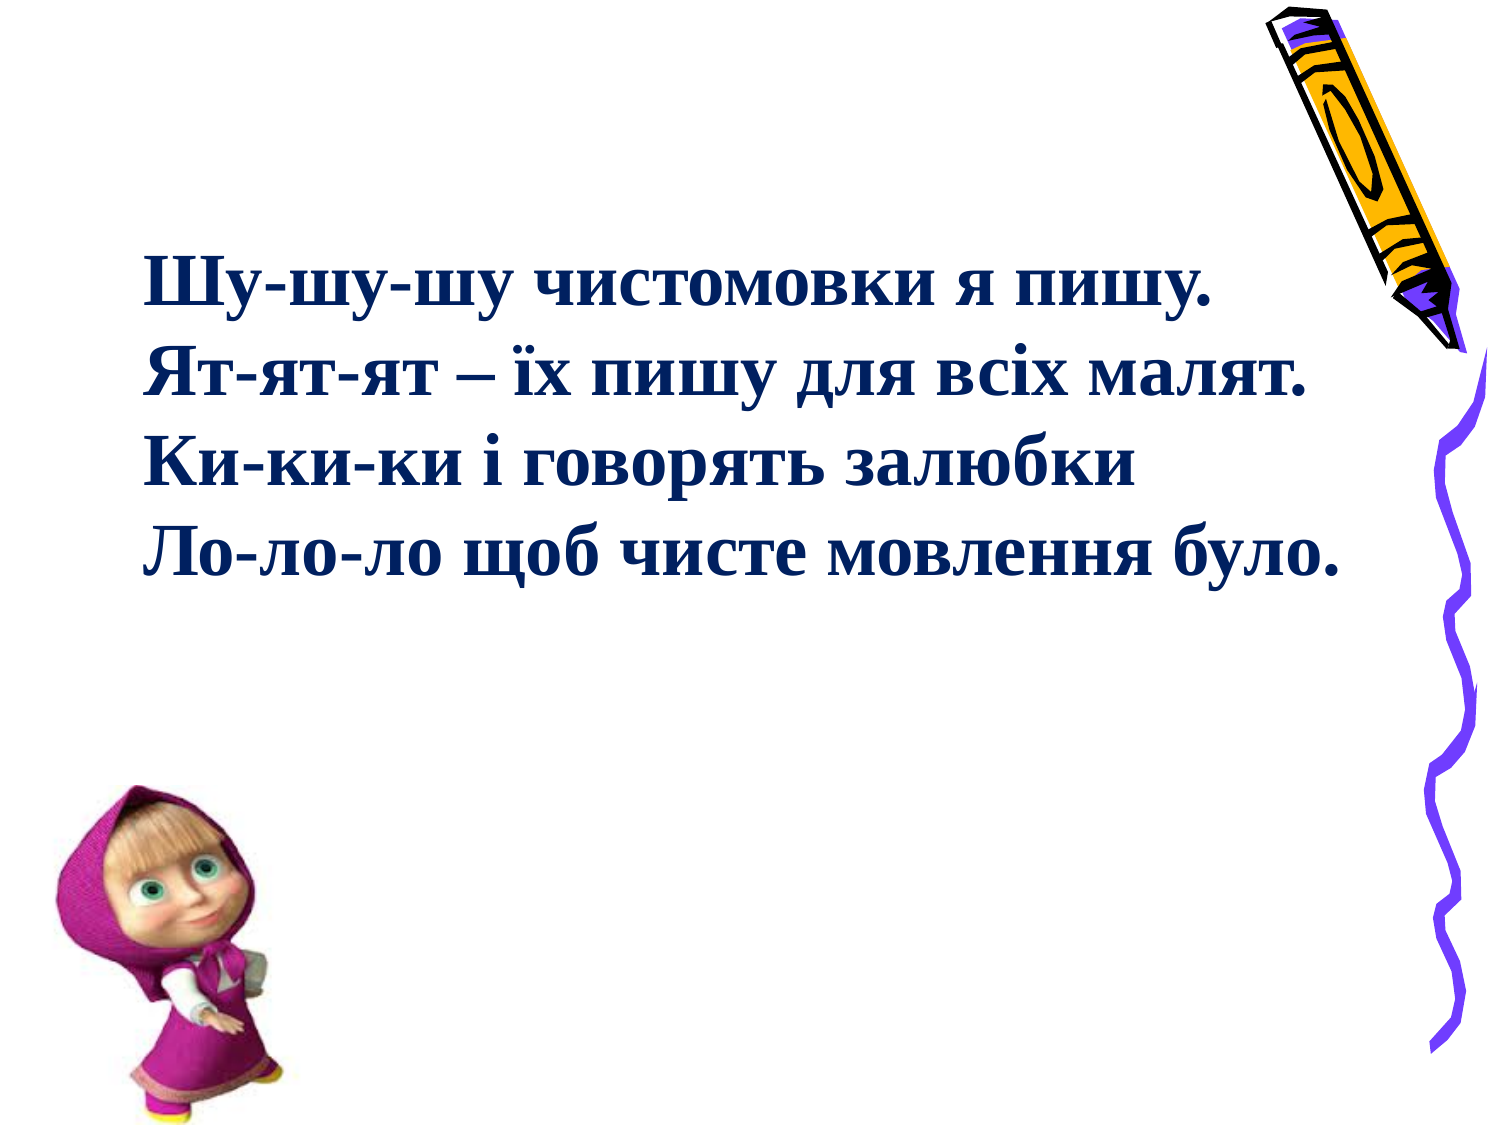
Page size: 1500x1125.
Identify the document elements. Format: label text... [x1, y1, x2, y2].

picture [0, 784, 341, 1125]
text_box Шу-шу-шу чистомовки я пишу. Ят-ят-ят – їх пишу для всіх малят. Ки-ки-ки і говорять залюбки Ло-ло-ло щоб чисте мовлення було. [128, 222, 1407, 598]
